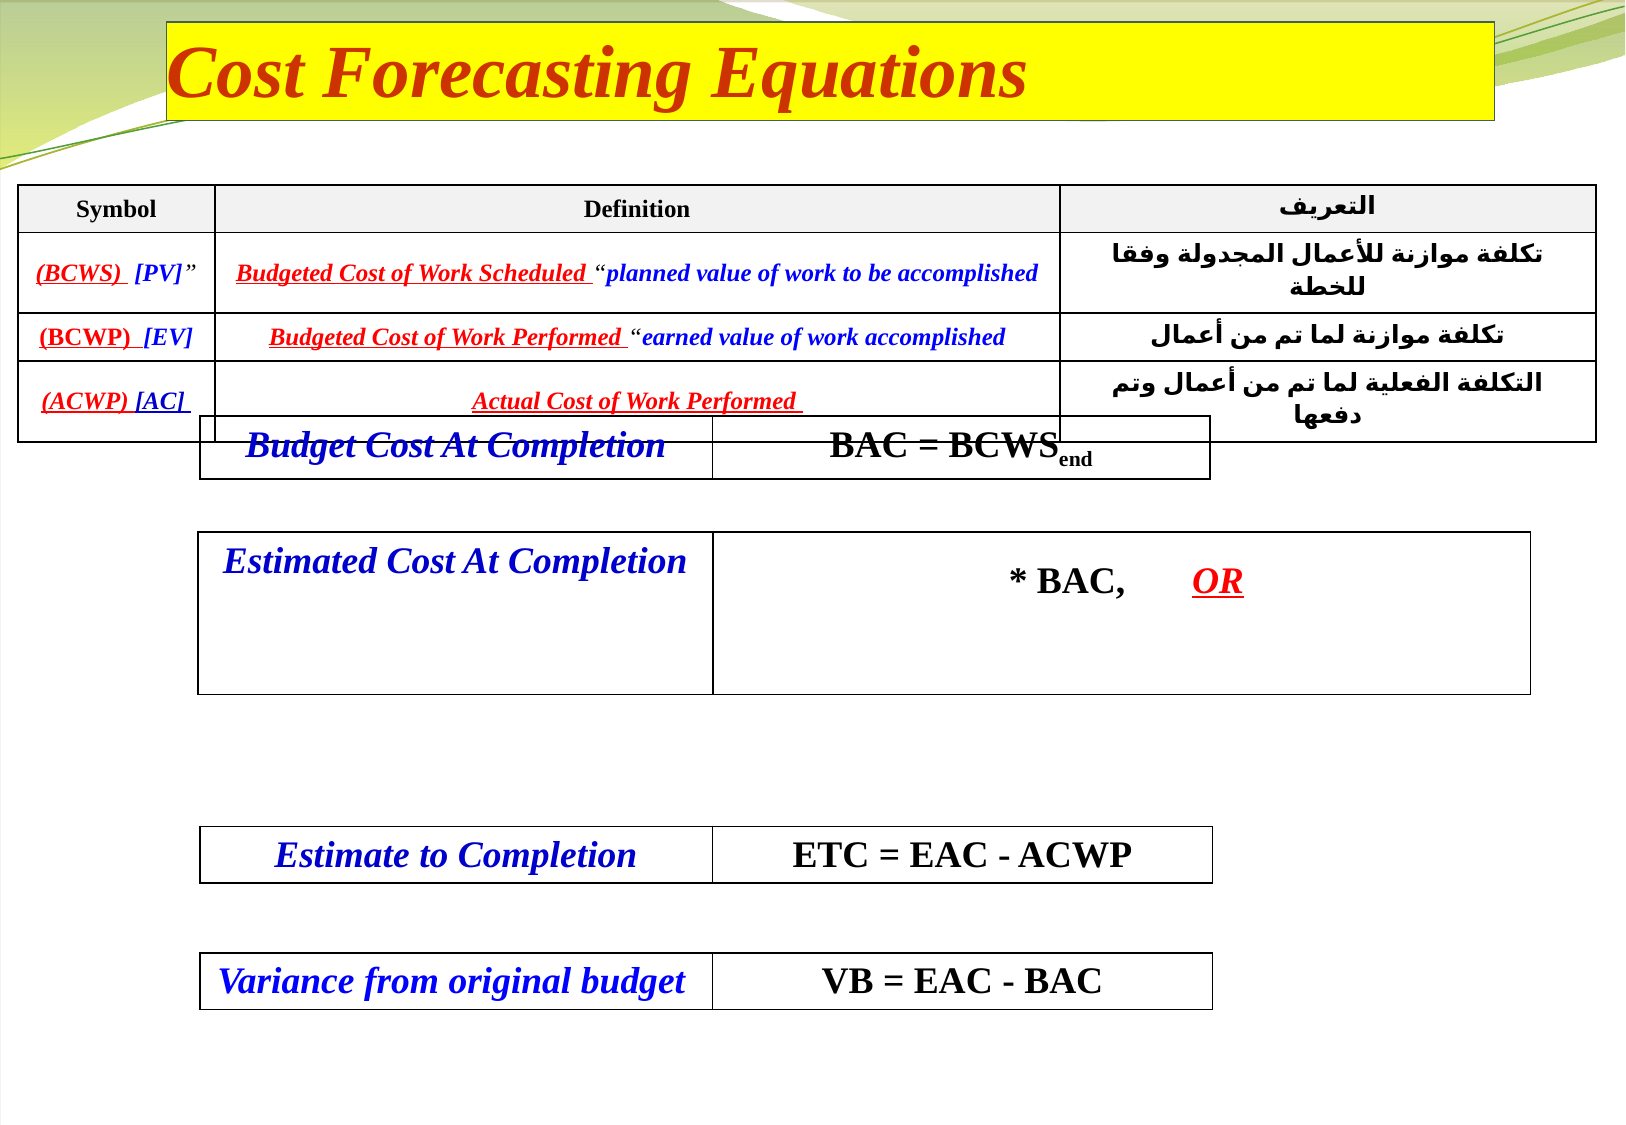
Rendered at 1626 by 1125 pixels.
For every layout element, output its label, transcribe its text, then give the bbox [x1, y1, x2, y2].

table_cell (ACWP) [AC] [19, 362, 214, 441]
table_header Definition [216, 186, 1059, 232]
table_cell Actual Cost of Work Performed [216, 362, 1059, 415]
table_cell (BCWS) [PV]” [19, 233, 214, 312]
table_header Estimate to Completion [201, 827, 712, 882]
table_cell Budgeted Cost of Work Performed “earned value of work accomplished [216, 314, 1059, 360]
text_box Cost Forecasting Equations [166, 22, 1495, 121]
table_cell التكلفة الفعلية لما تم من أعمال وتم دفعها [1061, 362, 1595, 441]
table_cell تكلفة موازنة لما تم من أعمال [1061, 314, 1595, 360]
table_header Budget Cost At Completion [201, 417, 712, 478]
table_cell Budgeted Cost of Work Scheduled “planned value of work to be accomplished [216, 233, 1059, 312]
table_header Variance from original budget [201, 954, 712, 1009]
table_cell تكلفة موازنة للأعمال المجدولة وفقا للخطة [1061, 233, 1595, 312]
table_header VB = EAC - BAC [713, 954, 1212, 1009]
table_header Symbol [19, 186, 214, 232]
table_header ETC = EAC - ACWP [713, 827, 1212, 882]
table_header التعريف [1061, 186, 1595, 232]
table_header BAC = BCWSend [713, 417, 1209, 478]
table_cell (BCWP) [EV] [19, 314, 214, 360]
